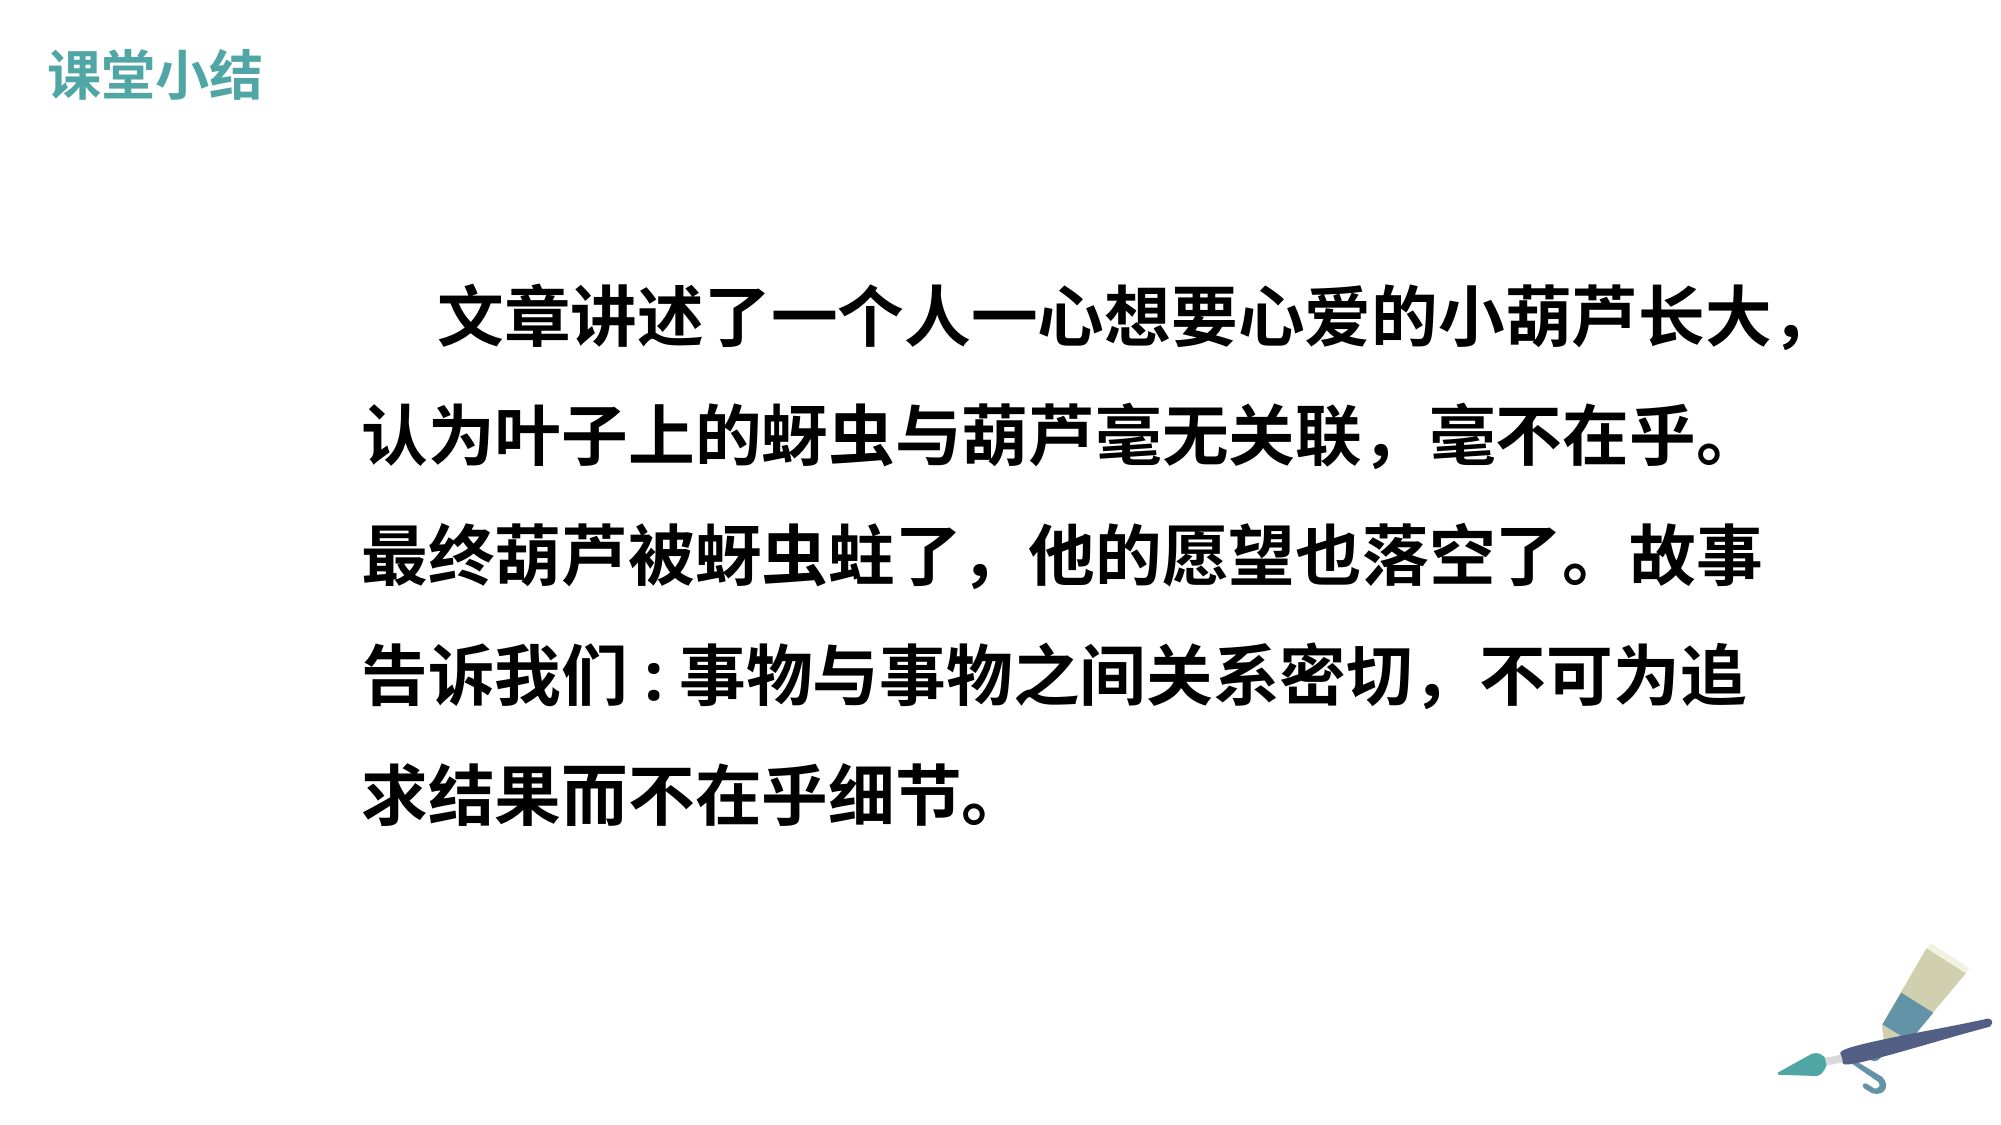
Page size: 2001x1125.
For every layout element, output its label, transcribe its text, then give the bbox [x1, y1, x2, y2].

text_box 文章讲述了一个人一心想要心爱的小葫芦长大，认为叶子上的蚜虫与葫芦毫无关联，毫不在乎。最终葫芦被蚜虫蛀了，他的愿望也落空了。故事告诉我们:事物与事物之间关系密切，不可为追求结果而不在乎细节。 [346, 226, 1818, 842]
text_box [1811, 945, 1974, 1125]
text_box 课堂小结 [32, 33, 347, 114]
